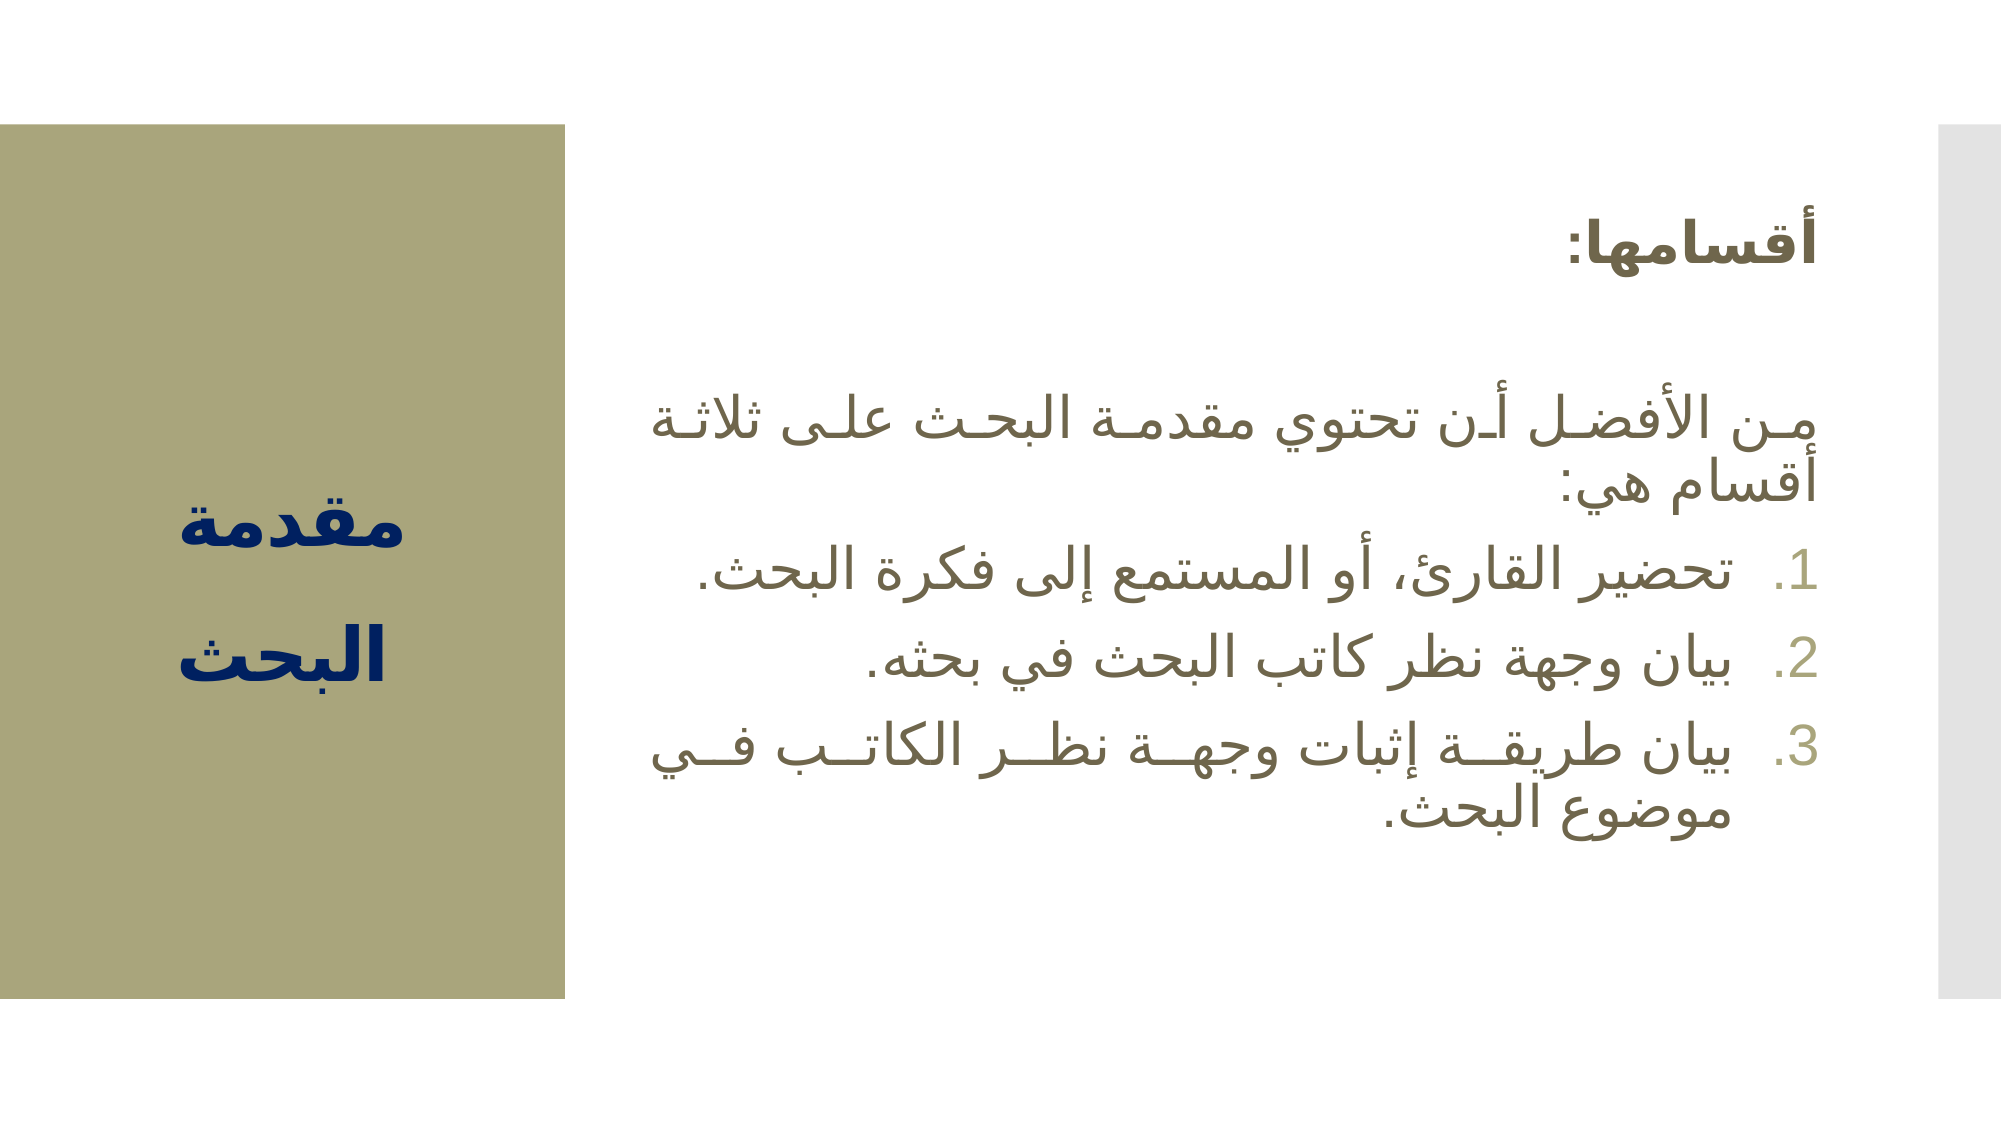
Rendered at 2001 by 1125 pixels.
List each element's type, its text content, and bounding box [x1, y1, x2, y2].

list أقسامها: من الأفضل أن تحتوي مقدمة البحث على ثلاثة أقسام هي: تحضير القارئ، أو المستمع إلى فكرة البحث. بيان وجهة نظر كاتب البحث في بحثه. بيان طريقة إثبات وجهة نظر الكاتب في موضوع البحث. [634, 141, 1835, 982]
title مقدمة البحث [41, 184, 525, 940]
